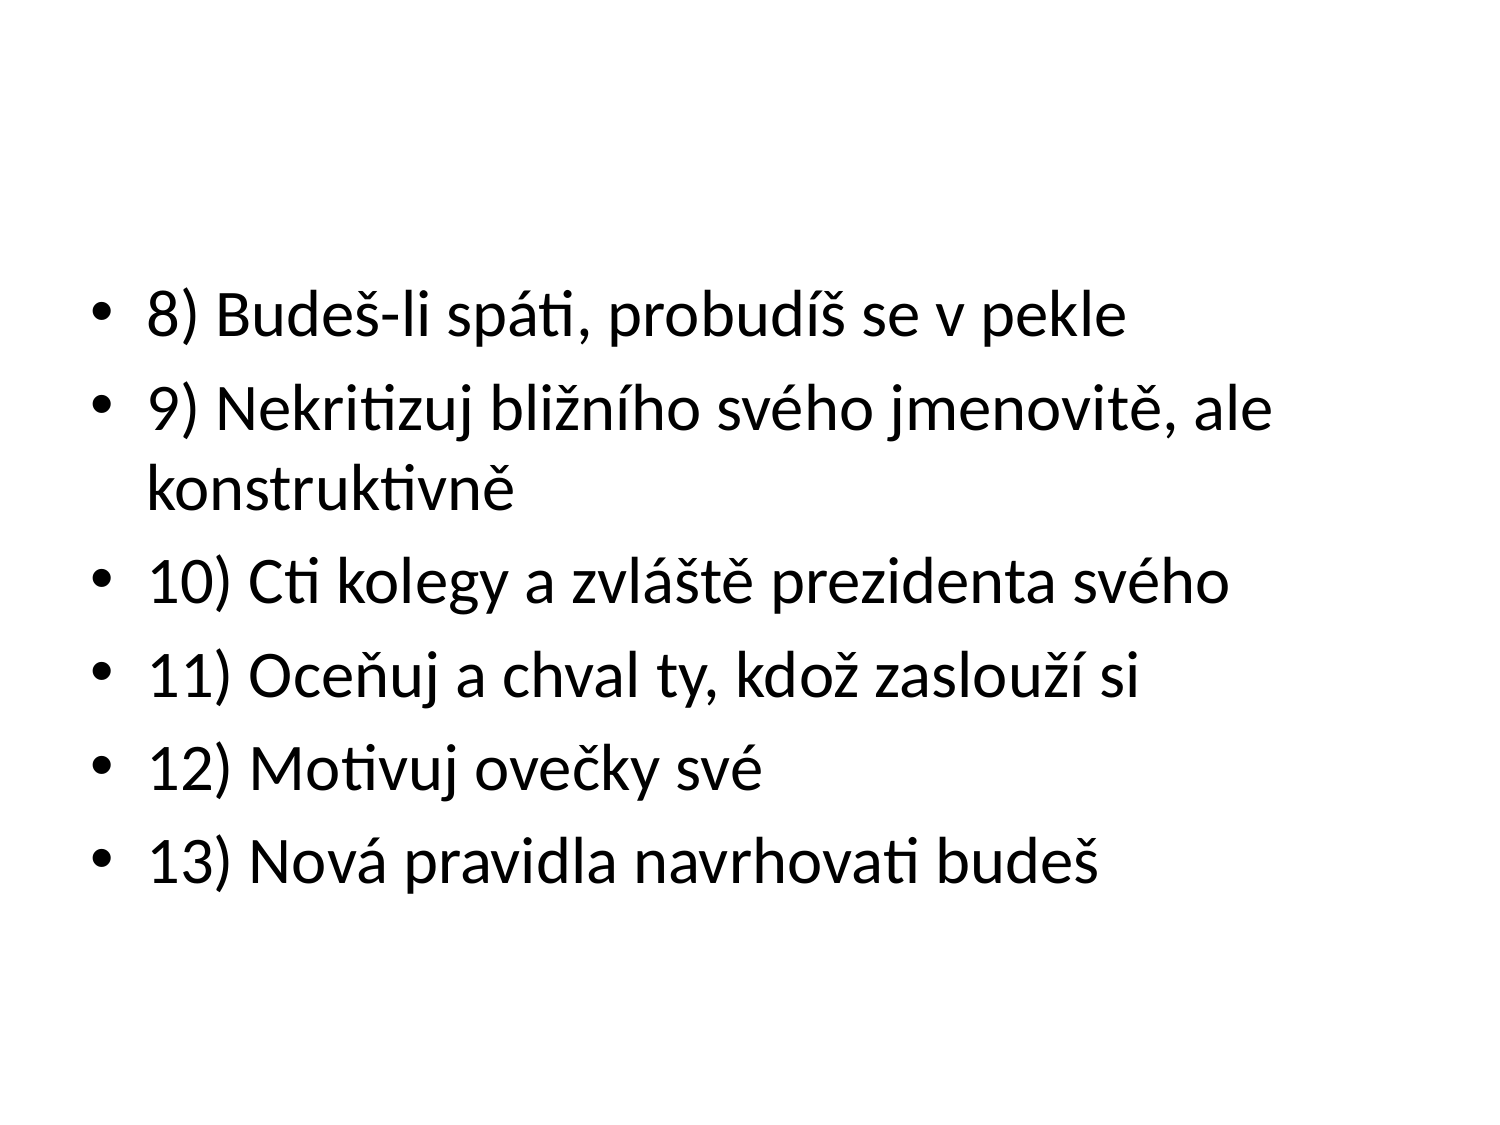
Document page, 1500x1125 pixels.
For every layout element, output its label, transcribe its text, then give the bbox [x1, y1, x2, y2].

list 8) Budeš-li spáti, probudíš se v pekle 9) Nekritizuj bližního svého jmenovitě, ale konstruktivně 10) Cti kolegy a zvláště prezidenta svého 11) Oceňuj a chval ty, kdož zaslouží si 12) Motivuj ovečky své 13) Nová pravidla navrhovati budeš [75, 262, 1425, 1005]
